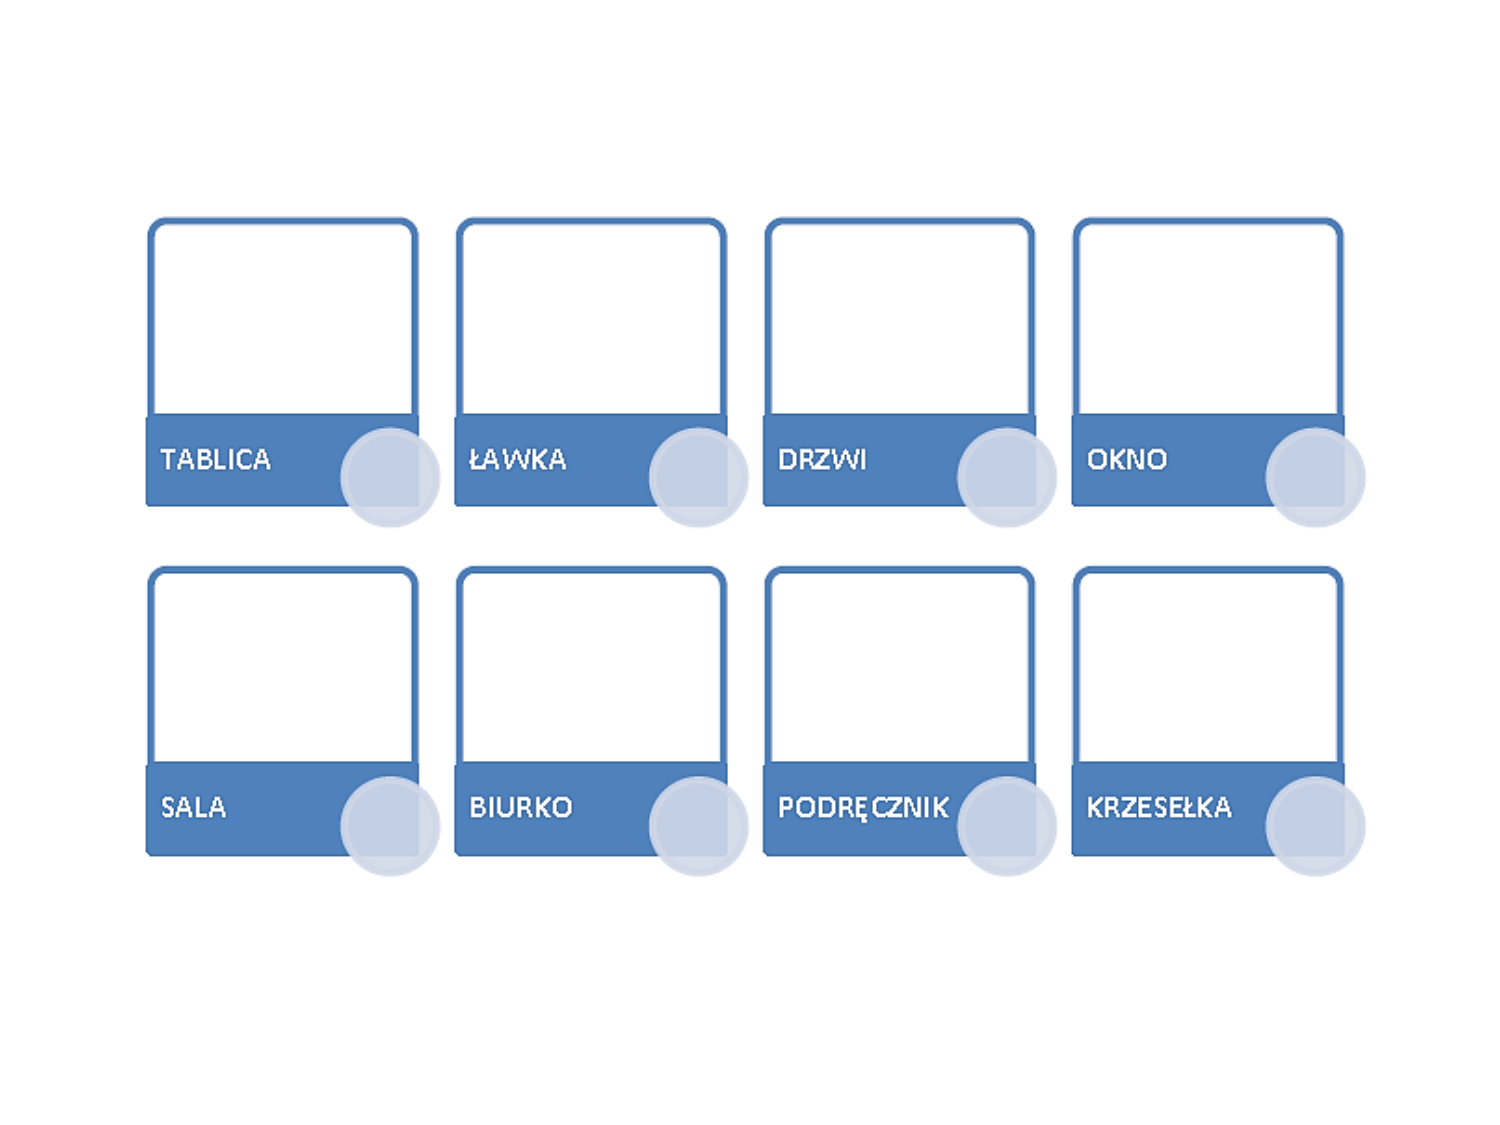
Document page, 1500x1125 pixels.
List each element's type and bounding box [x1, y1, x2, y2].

picture [122, 199, 1389, 894]
